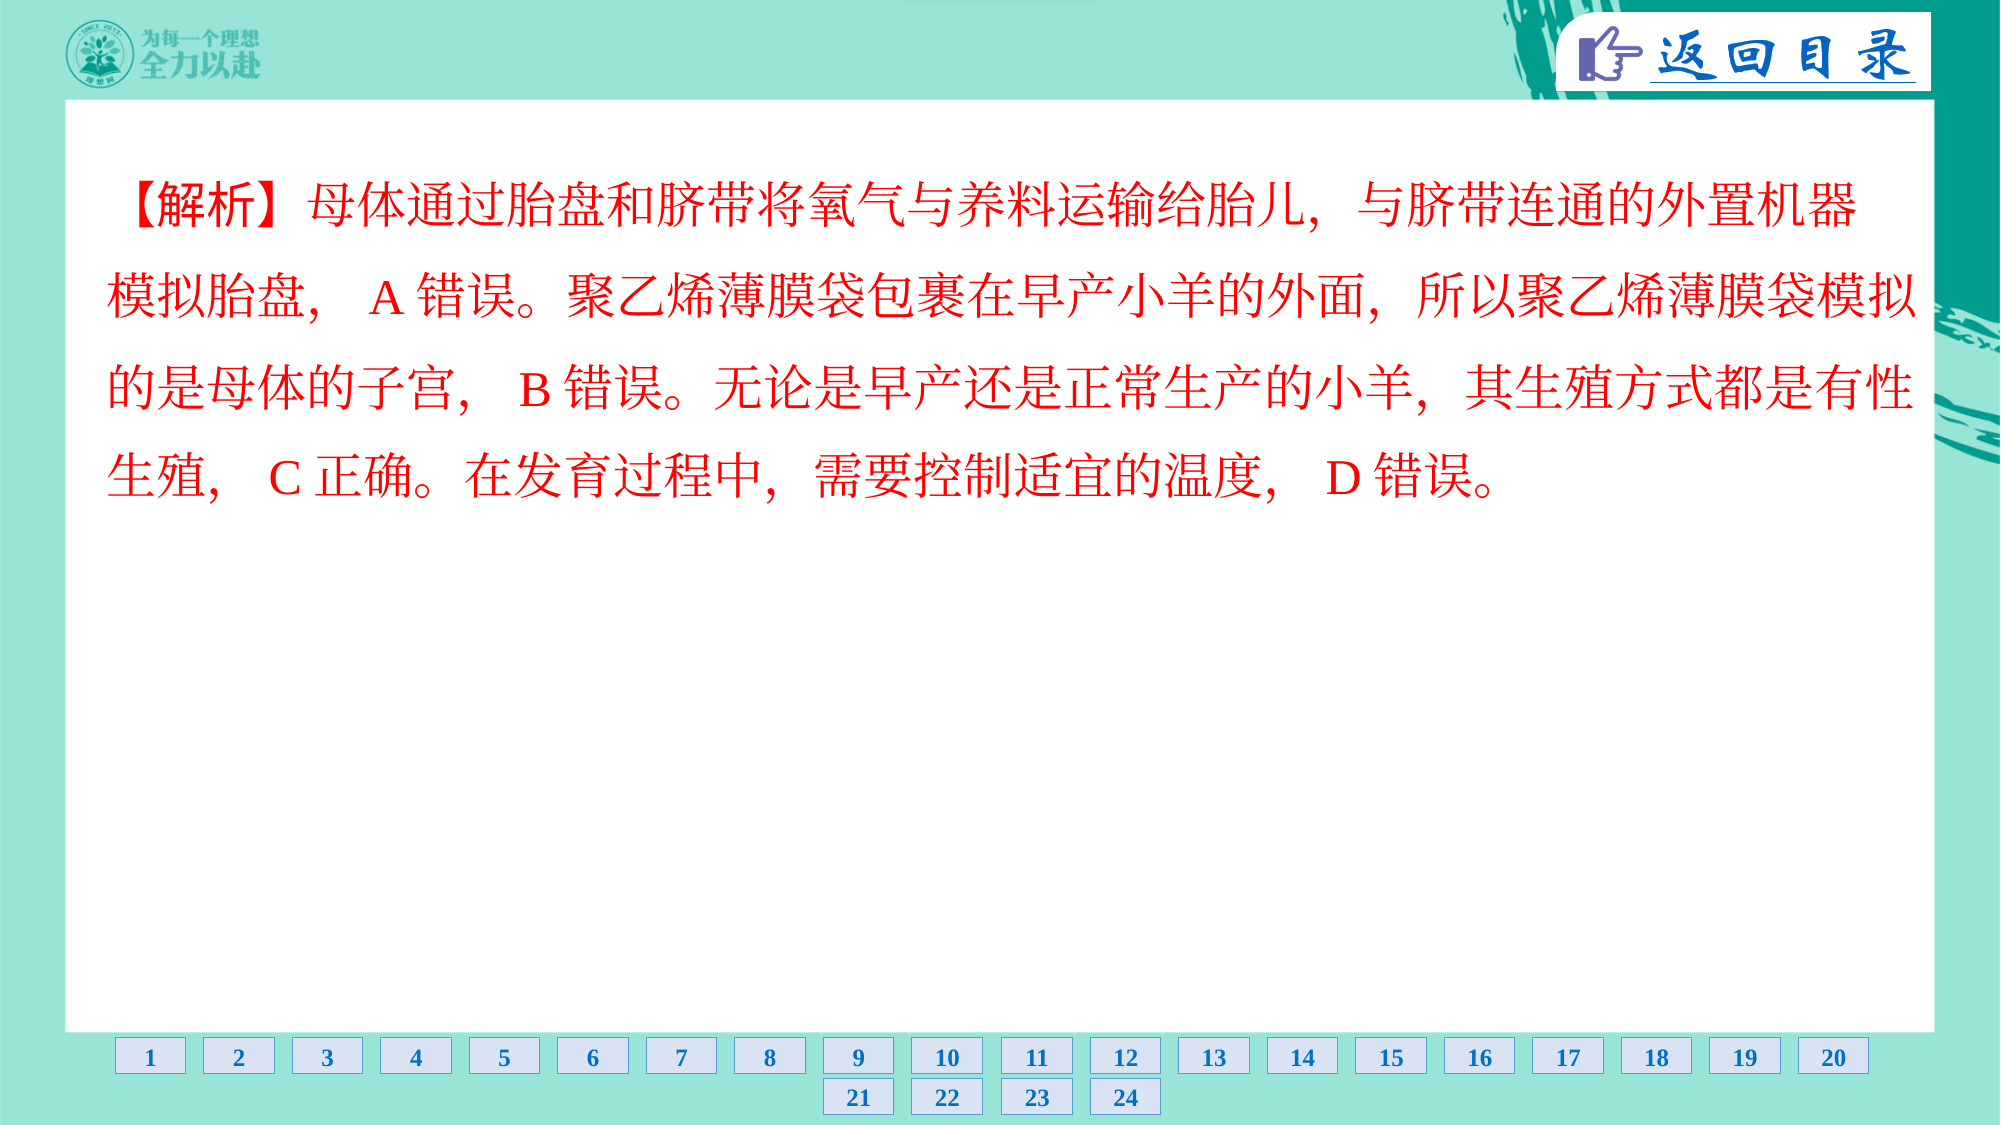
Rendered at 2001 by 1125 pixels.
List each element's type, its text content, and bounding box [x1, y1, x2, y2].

text_box 【解析】母体通过胎盘和脐带将氧气与养料运输给胎儿，与脐带连通的外置机器 模拟胎盘，A错误。聚乙烯薄膜袋包裹在早产小羊的外面，所以聚乙烯薄膜袋模拟 的是母体的子宫，B错误。无论是早产还是正常生产的小羊，其生殖方式都是有性 生殖，C正确。在发育过程中，需要控制适宜的温度，D错误。 [106, 141, 1895, 495]
picture [0, 0, 2000, 1125]
